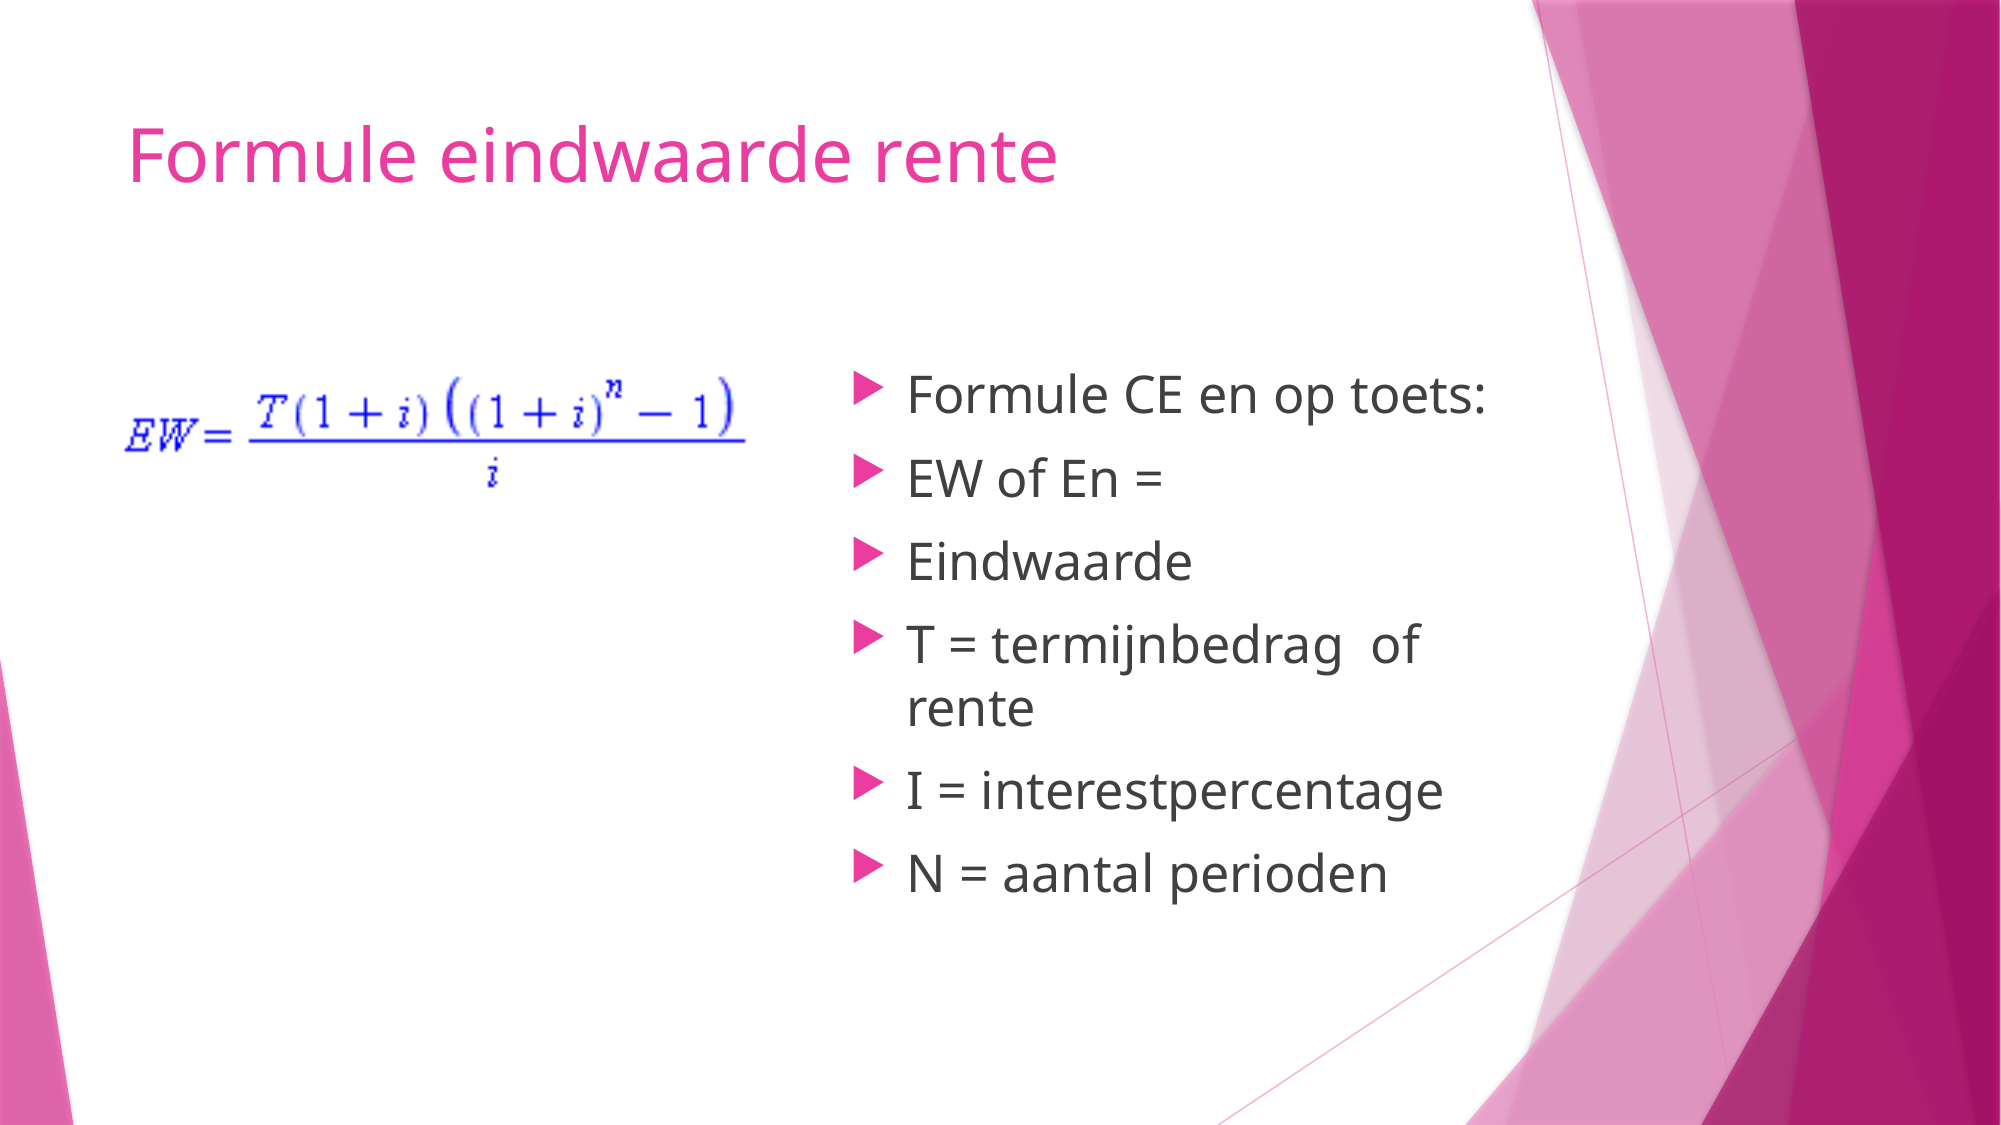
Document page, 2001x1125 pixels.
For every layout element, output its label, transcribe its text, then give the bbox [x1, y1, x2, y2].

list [110, 366, 765, 498]
list Formule CE en op toets: EW of En = Eindwaarde T = termijnbedrag of rente I = interestpercentage N = aantal perioden [834, 354, 1522, 992]
title Formule eindwaarde rente [111, 99, 1522, 317]
